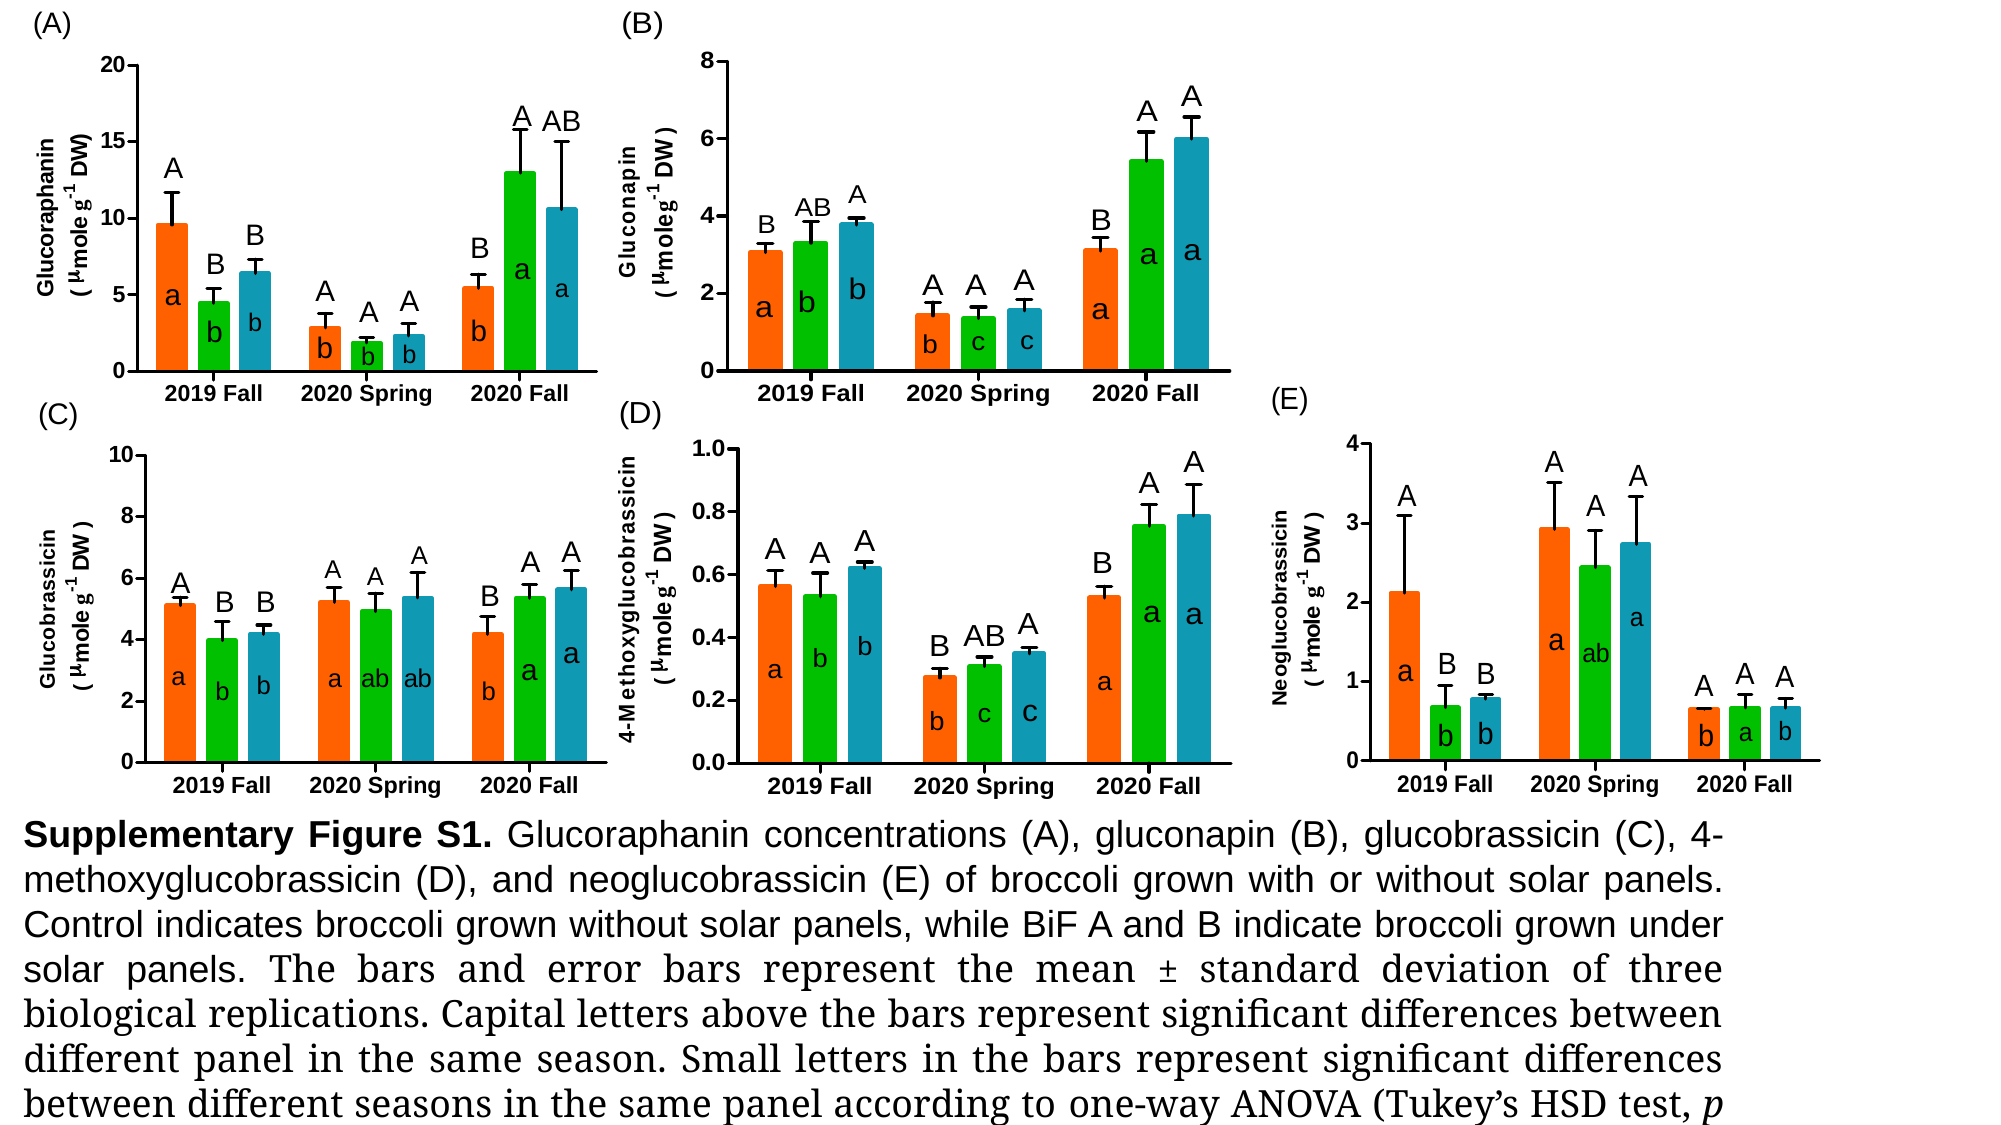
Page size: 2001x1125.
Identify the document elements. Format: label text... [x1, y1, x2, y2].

picture [10, 0, 1889, 822]
text_box Supplementary Figure S1. Glucoraphanin concentrations (A), gluconapin (B), glucobrassicin (C), 4-methoxyglucobrassicin (D), and neoglucobrassicin (E) of broccoli grown with or without solar panels. Control indicates broccoli grown without solar panels, while BiF A and B indicate broccoli grown under solar panels. The bars and error bars represent the mean ± standard deviation of three biological replications. Capital letters above the bars represent significant differences between different panel in the same season. Small letters in the bars represent significant differences between different seasons in the same panel according to one-way ANOVA (Tukey’s HSD test, p < 0.05). [0, 802, 1740, 1125]
